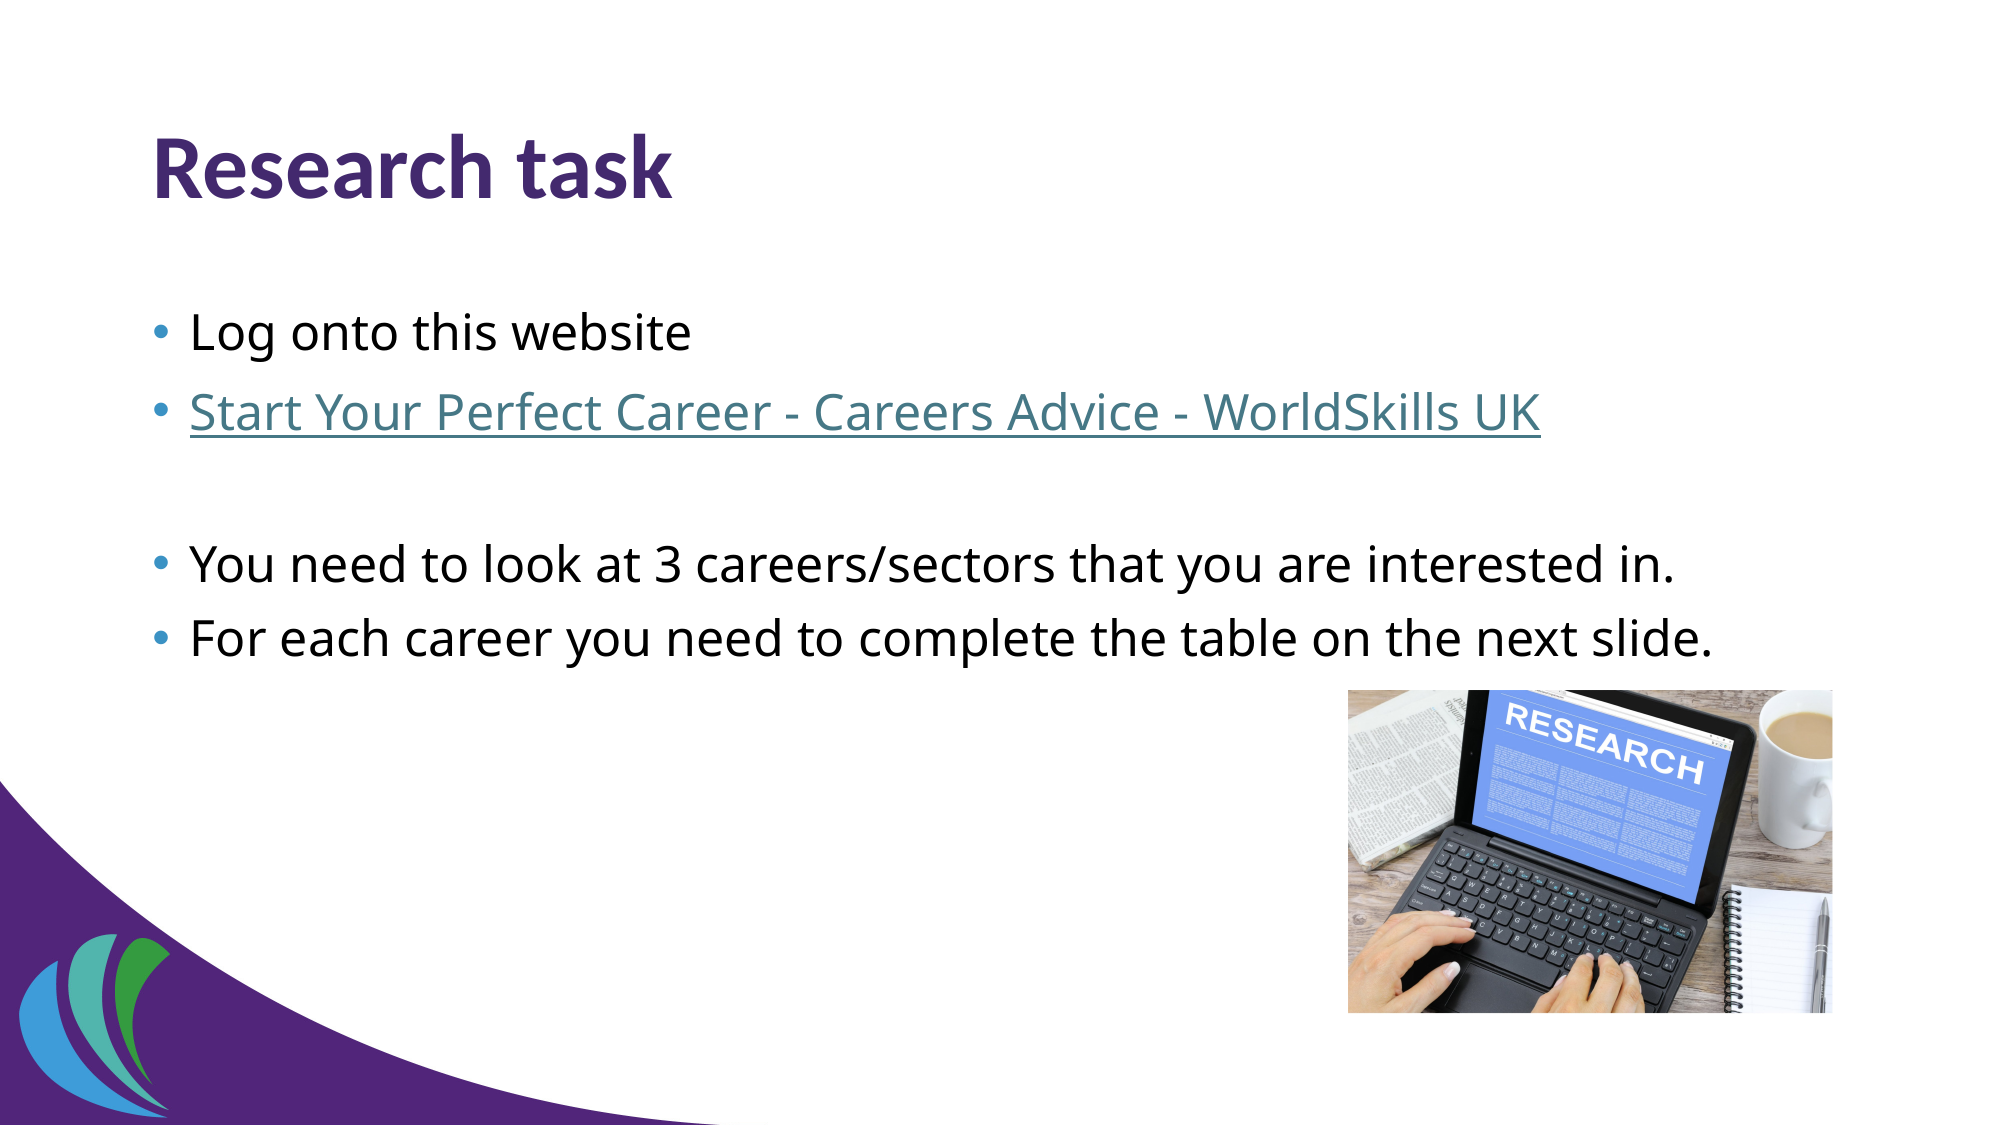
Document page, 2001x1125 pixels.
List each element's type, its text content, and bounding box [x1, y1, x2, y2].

list Log onto this website Start Your Perfect Career - Careers Advice - WorldSkills UK You need to look at 3 careers/sectors that you are interested in. For each career you need to complete the table on the next slide. [137, 299, 1863, 1014]
title Research task [137, 59, 1863, 278]
picture [0, 1, 2000, 1125]
